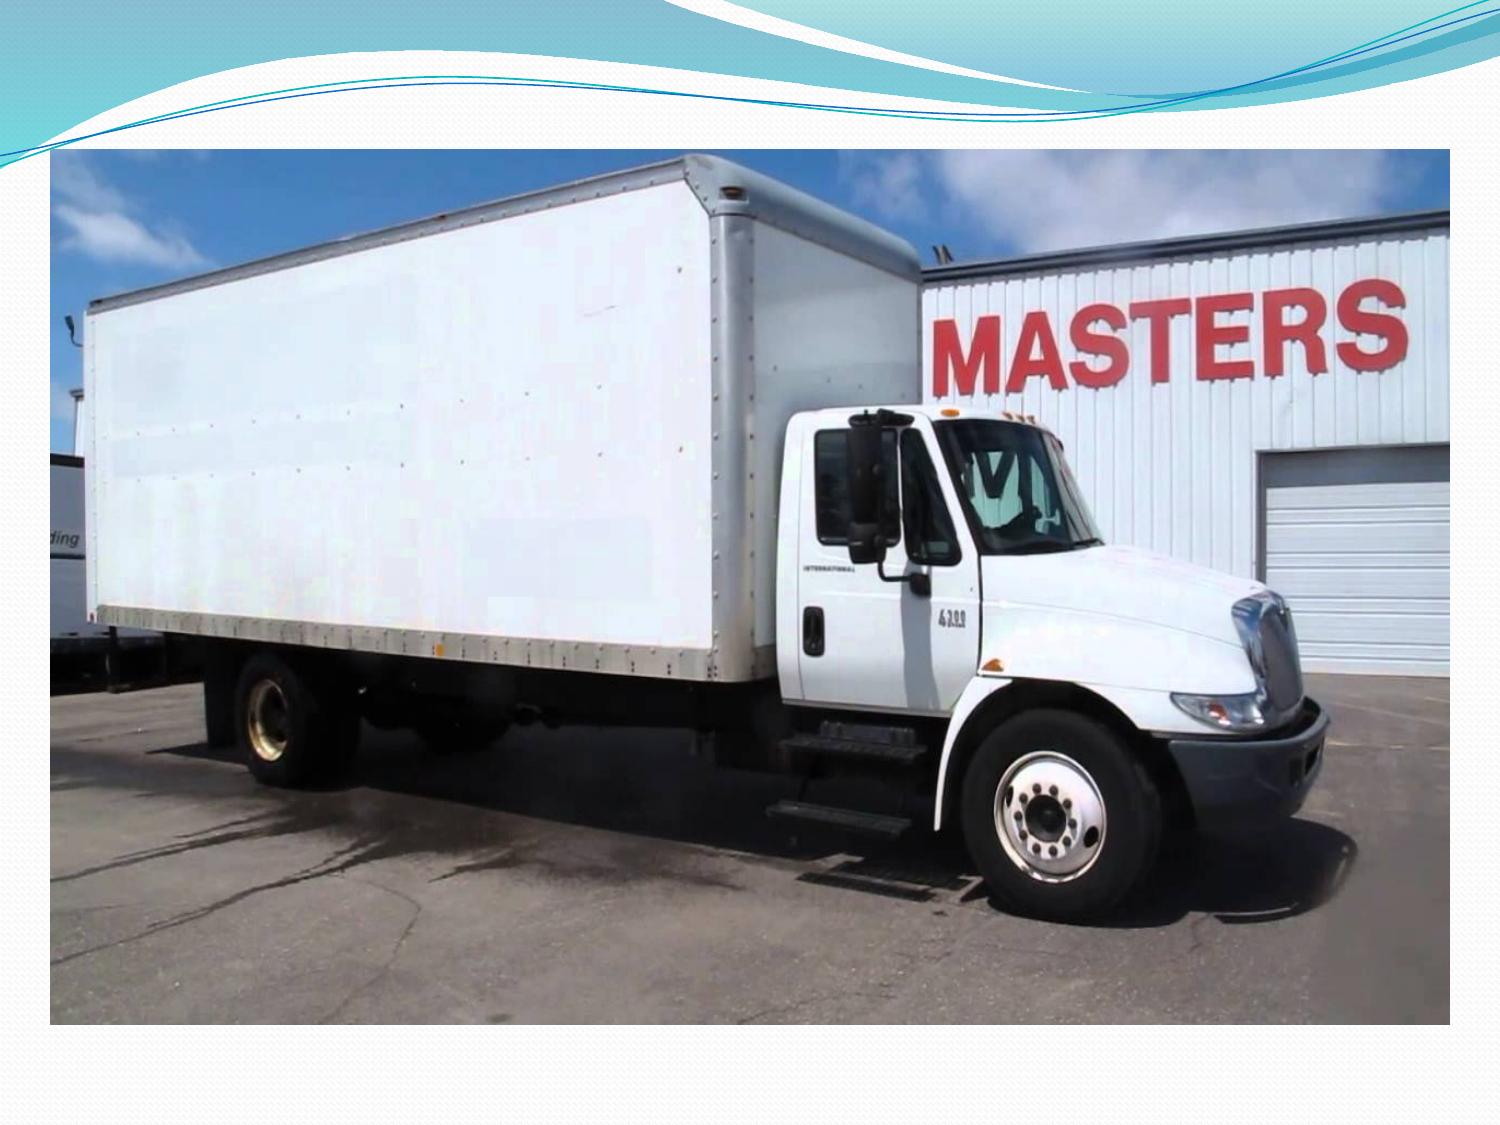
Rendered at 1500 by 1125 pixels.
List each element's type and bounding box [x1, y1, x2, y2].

picture [49, 149, 1451, 1026]
